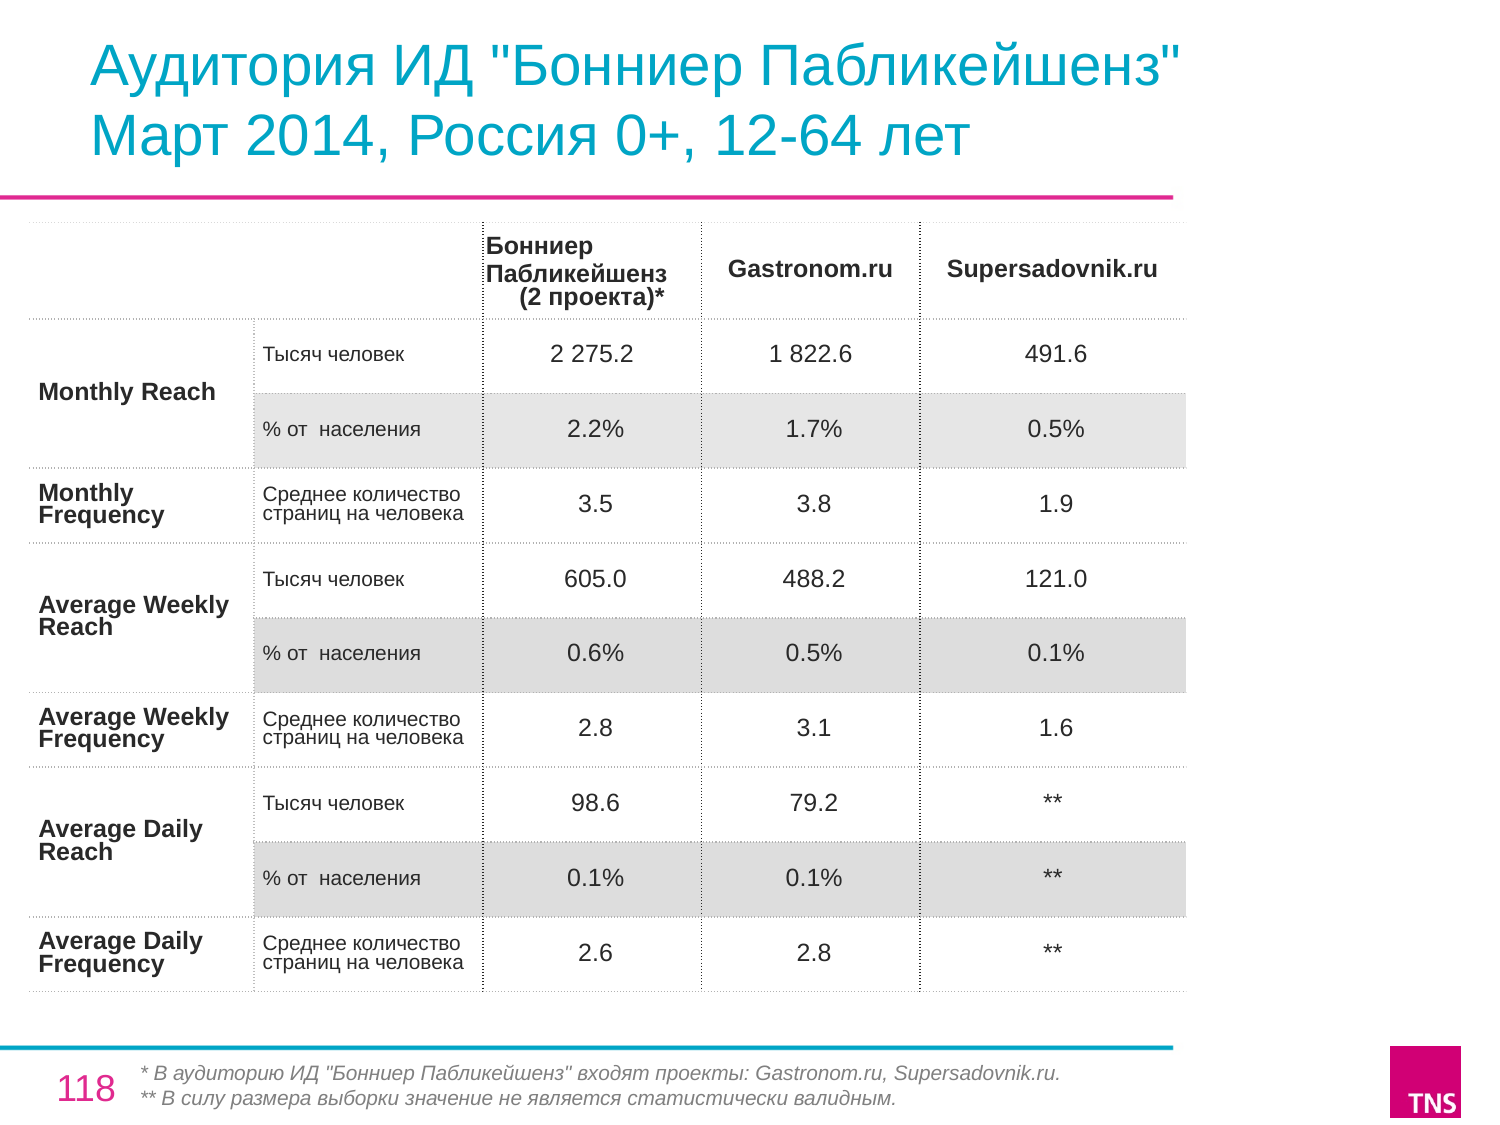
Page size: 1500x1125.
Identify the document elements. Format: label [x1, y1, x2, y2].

table_header [29, 223, 1186, 319]
table_cell [29, 319, 1186, 992]
picture [0, 0, 1500, 1125]
slide_number [40, 1055, 392, 1125]
title [74, 8, 1476, 187]
text_box [124, 1052, 1463, 1117]
